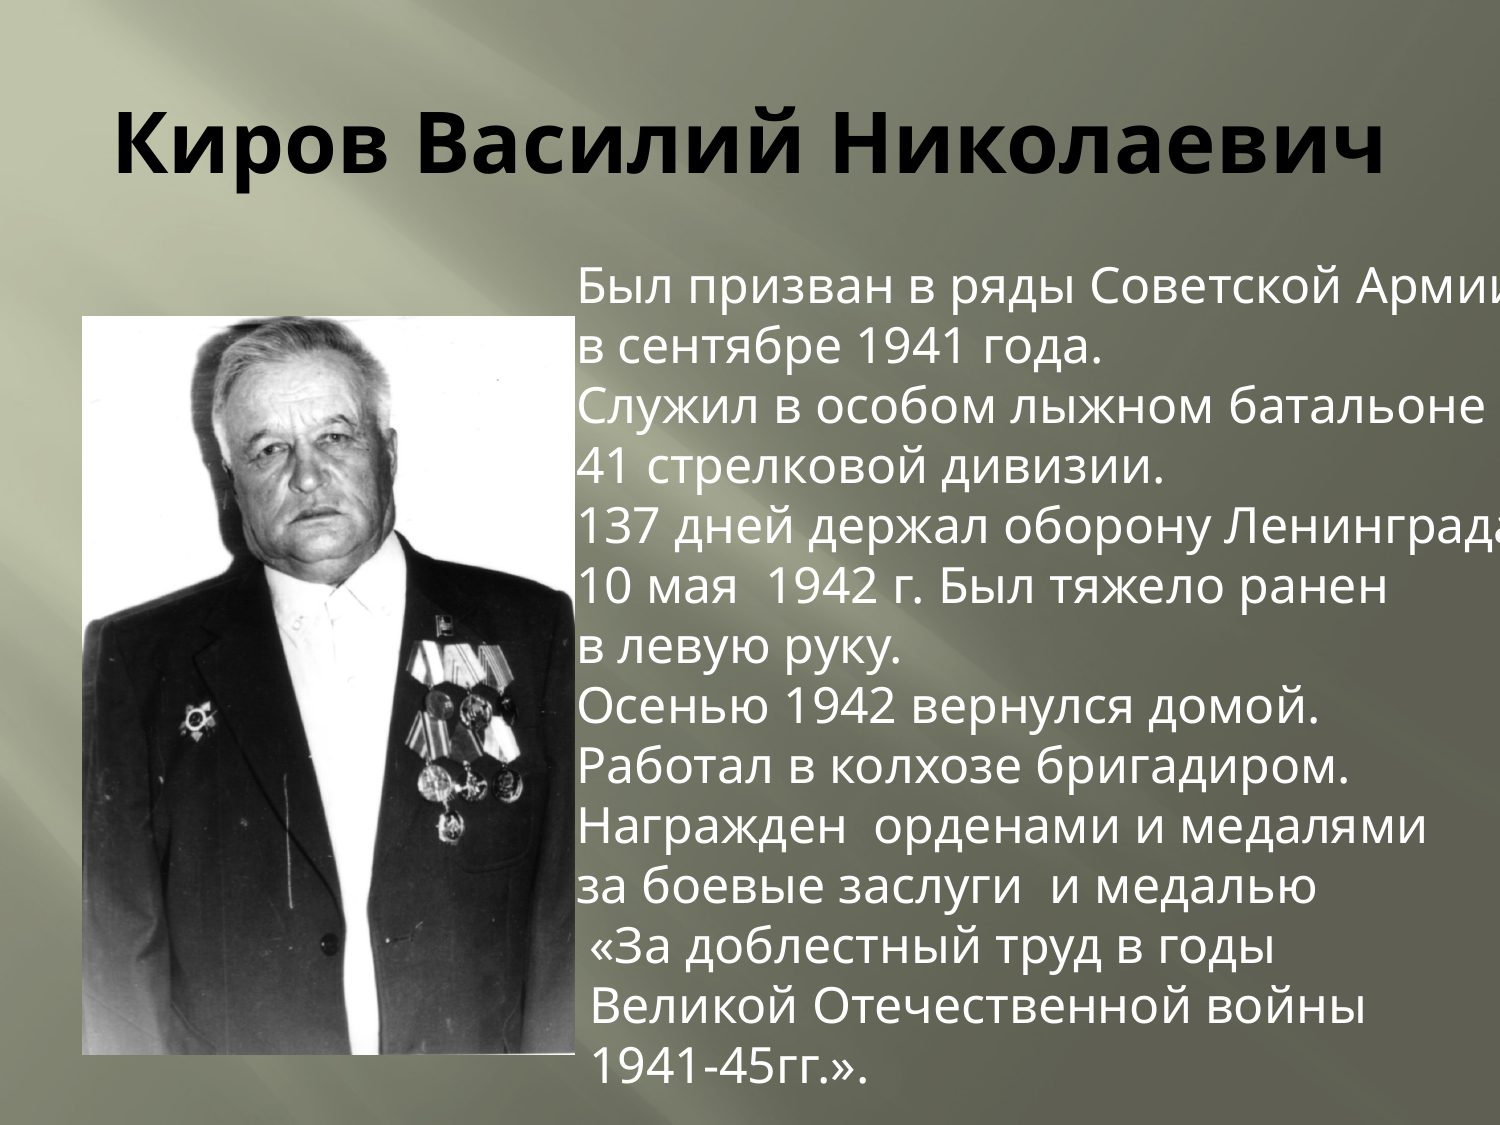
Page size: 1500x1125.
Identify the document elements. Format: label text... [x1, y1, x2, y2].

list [81, 316, 575, 1055]
text_box Был призван в ряды Советской Армии в сентябре 1941 года. Служил в особом лыжном батальоне 41 стрелковой дивизии. 137 дней держал оборону Ленинграда. 10 мая 1942 г. Был тяжело ранен в левую руку. Осенью 1942 вернулся домой. Работал в колхозе бригадиром. Награжден орденами и медалями за боевые заслуги и медалью «За доблестный труд в годы Великой Отечественной войны 1941-45гг.». [561, 246, 1500, 1125]
title Киров Василий Николаевич [75, 45, 1425, 233]
